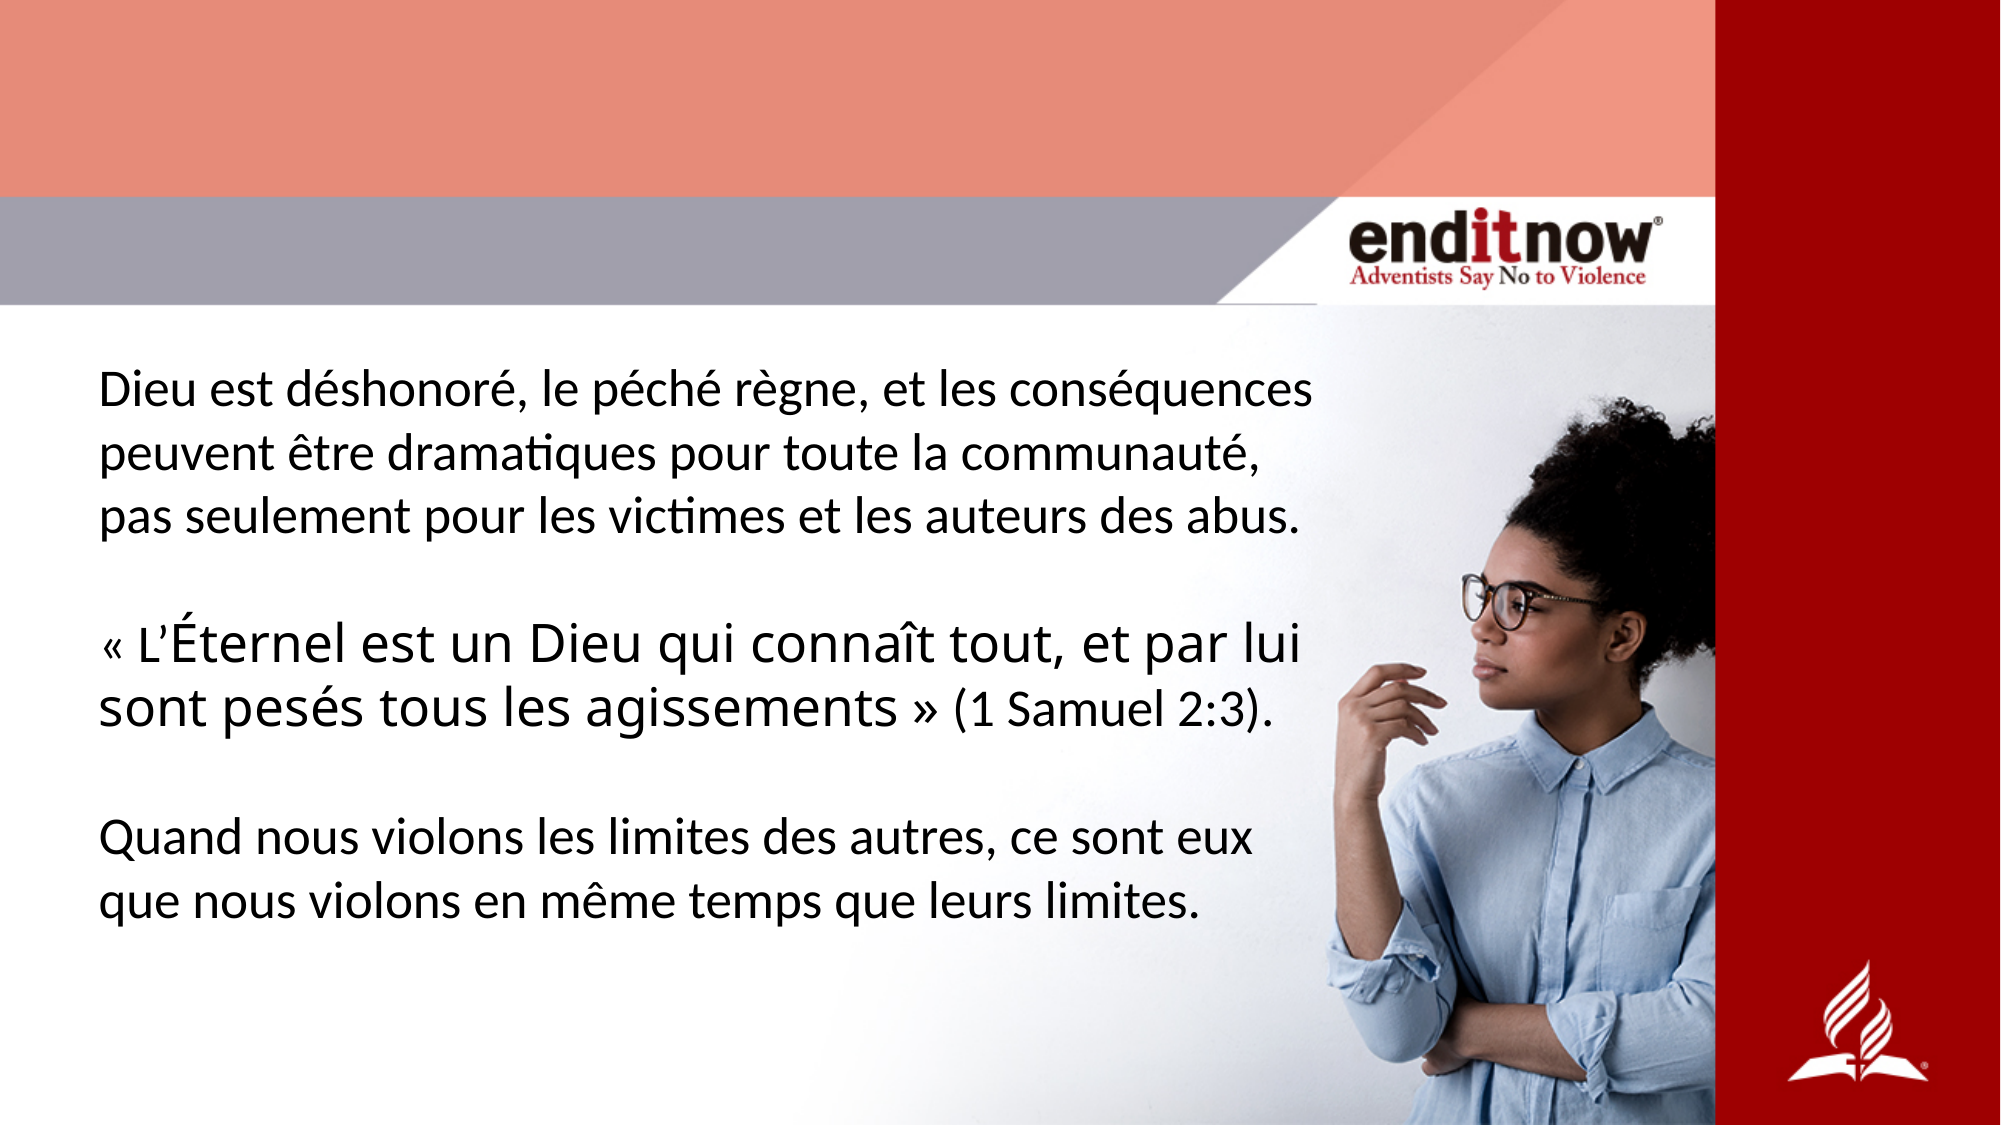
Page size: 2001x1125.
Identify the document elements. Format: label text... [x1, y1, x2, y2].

picture [0, 0, 2001, 1125]
list Dieu est déshonoré, le péché règne, et les conséquences peuvent être dramatiques pour toute la communauté, pas seulement pour les victimes et les auteurs des abus. « L’Éternel est un Dieu qui connaît tout, et par lui sont pesés tous les agissements » (1 Samuel 2:3). Quand nous violons les limites des autres, ce sont eux que nous violons en même temps que leurs limites. [83, 346, 1339, 1066]
